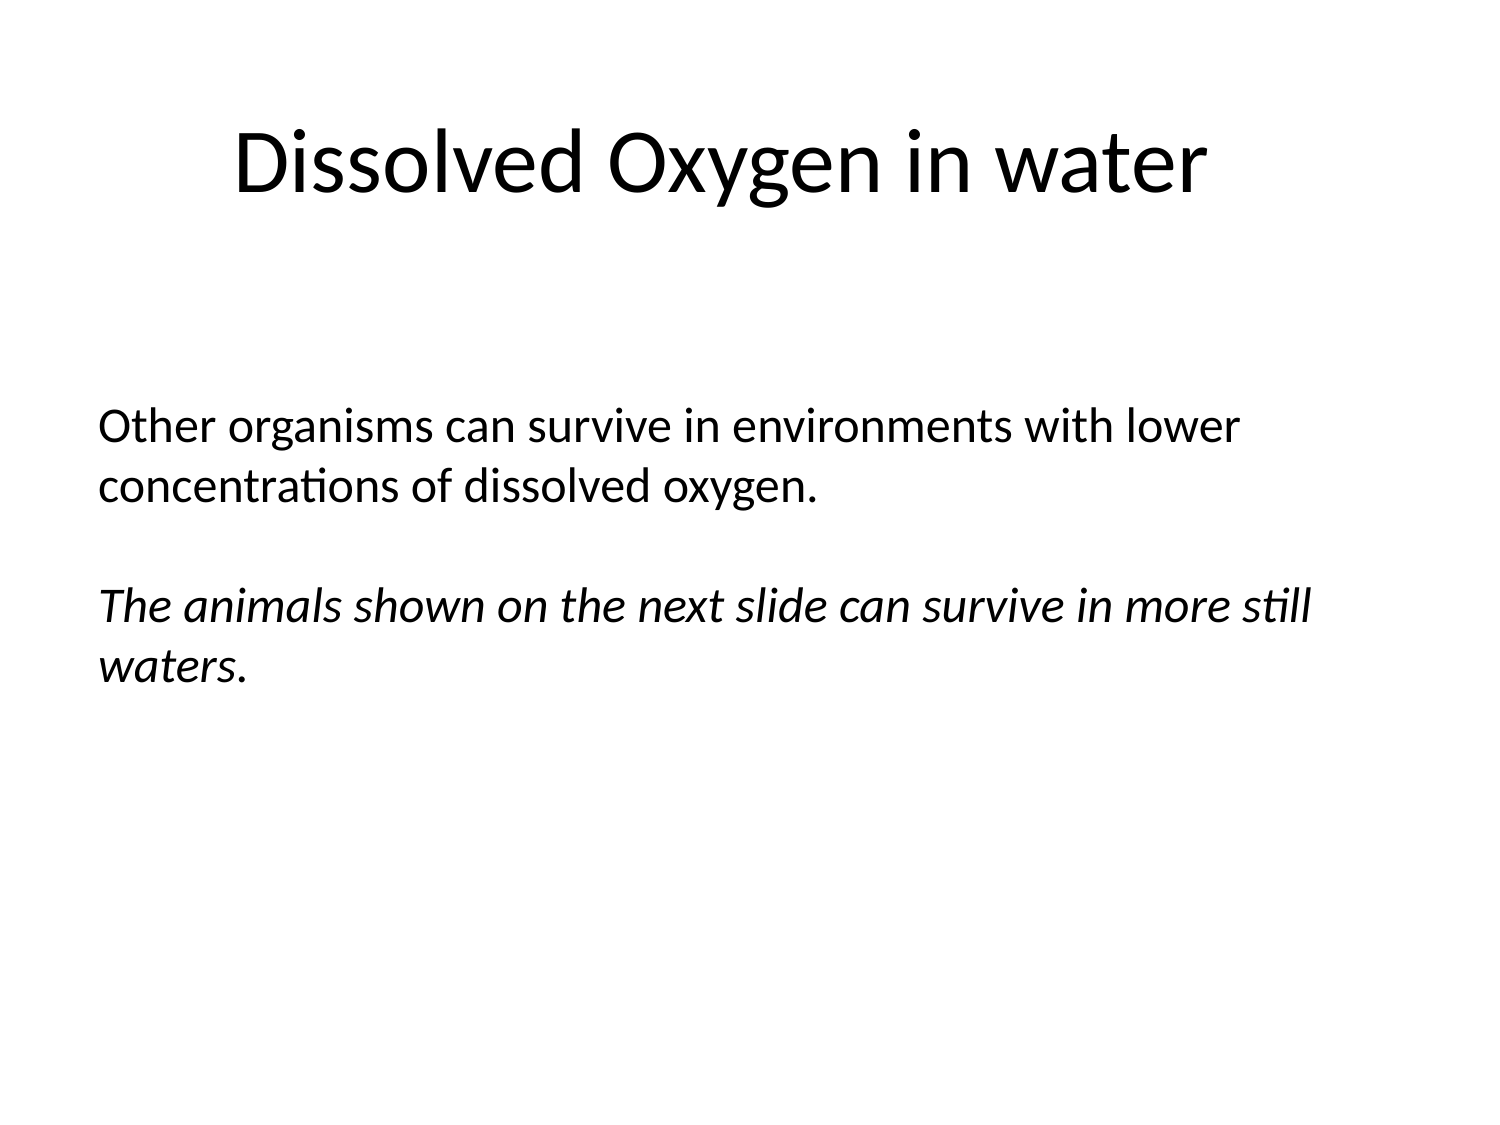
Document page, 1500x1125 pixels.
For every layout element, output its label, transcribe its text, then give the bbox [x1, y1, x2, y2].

text_box Dissolved Oxygen in water [46, 93, 1397, 282]
text_box Other organisms can survive in environments with lower concentrations of dissolved oxygen. The animals shown on the next slide can survive in more still waters. [83, 385, 1328, 701]
